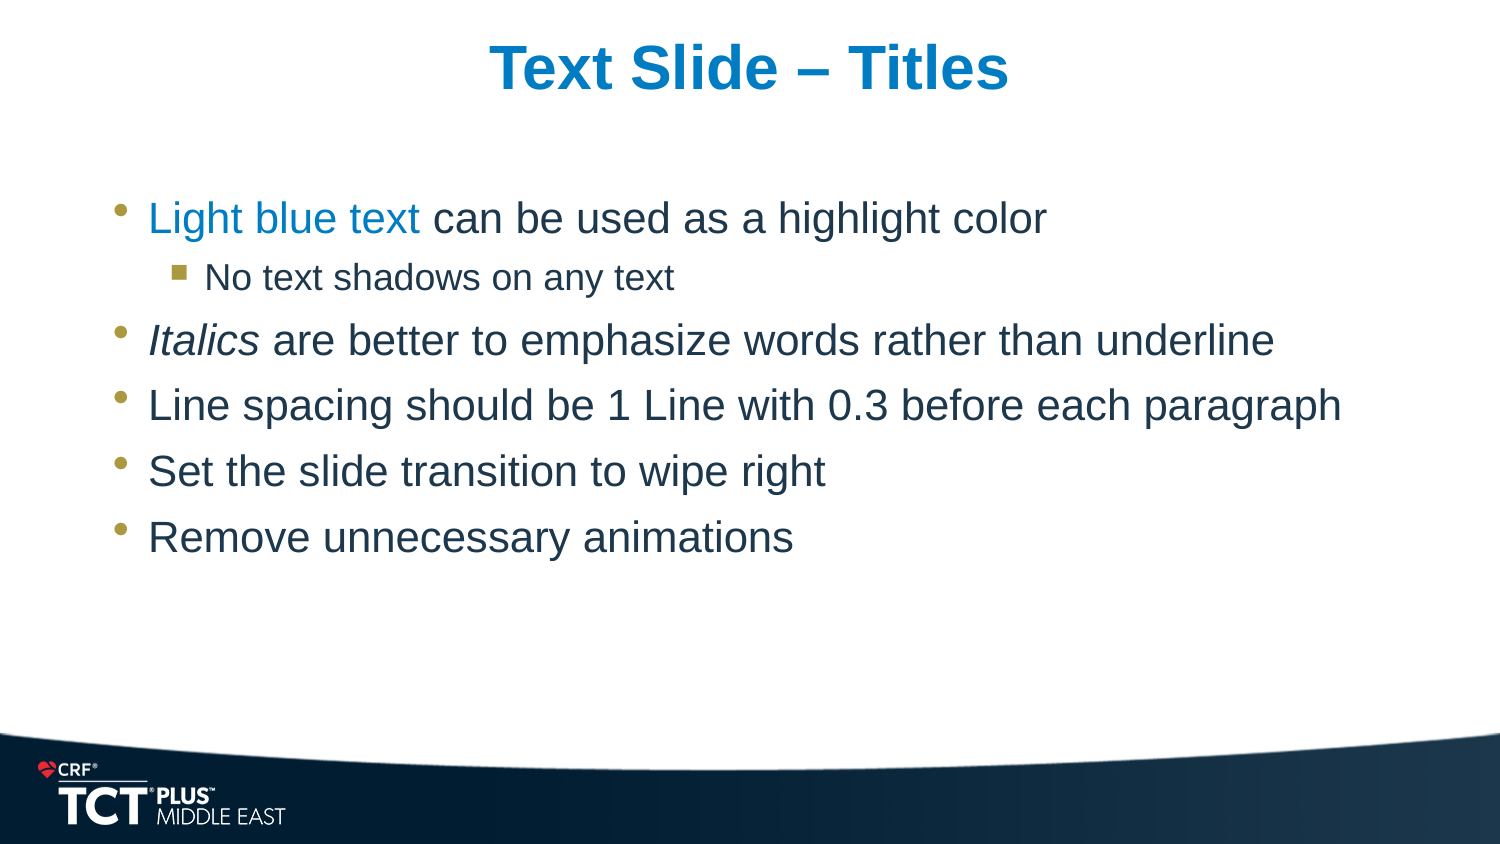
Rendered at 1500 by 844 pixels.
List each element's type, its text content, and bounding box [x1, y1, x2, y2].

title Text Slide – Titles [112, 19, 1388, 113]
list Light blue text can be used as a highlight color No text shadows on any text Italics are better to emphasize words rather than underline Line spacing should be 1 Line with 0.3 before each paragraph Set the slide transition to wipe right Remove unnecessary animations [97, 181, 1449, 689]
picture [0, 0, 1500, 844]
